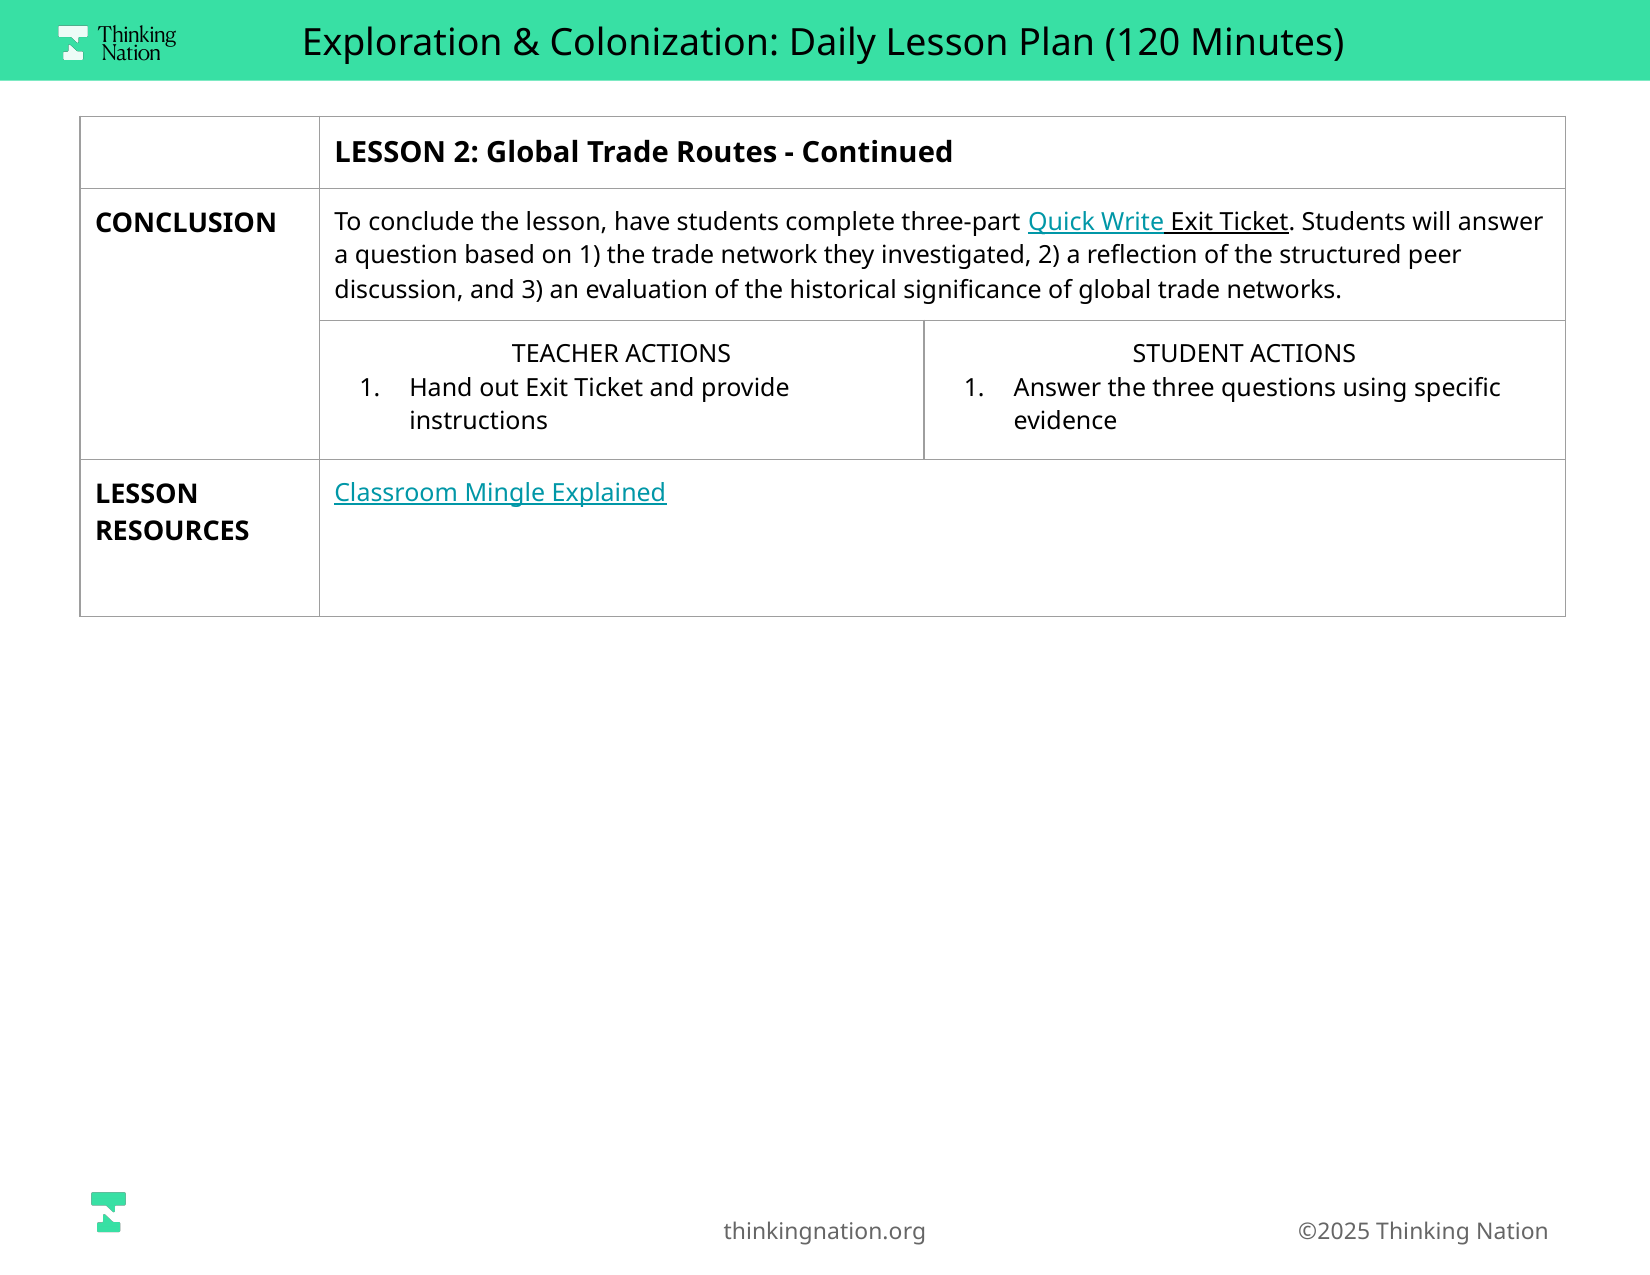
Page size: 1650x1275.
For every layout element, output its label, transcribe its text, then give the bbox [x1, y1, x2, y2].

table_cell STUDENT ACTIONS Answer the three questions using specific evidence [925, 321, 1565, 459]
picture [45, 14, 180, 71]
table_cell Classroom Mingle Explained [320, 460, 1565, 616]
table_header [81, 117, 319, 188]
text_box Exploration & Colonization: Daily Lesson Plan (120 Minutes) [0, 0, 1650, 81]
text_box ©2025 Thinking Nation [1174, 1200, 1566, 1240]
table_cell TEACHER ACTIONS Hand out Exit Ticket and provide instructions [320, 321, 923, 459]
table_cell To conclude the lesson, have students complete three-part Quick Write Exit Ticket. Students will answer a question based on 1) the trade network they investigated, 2) a reflection of the structured peer discussion, and 3) an evaluation of the historical significance of global trade networks. [320, 189, 1565, 320]
table_header LESSON 2: Global Trade Routes - Continued [320, 117, 1565, 188]
picture [80, 1184, 136, 1240]
text_box thinkingnation.org [629, 1200, 1021, 1240]
table_cell LESSON RESOURCES [81, 460, 319, 616]
table_cell CONCLUSION [81, 189, 319, 459]
